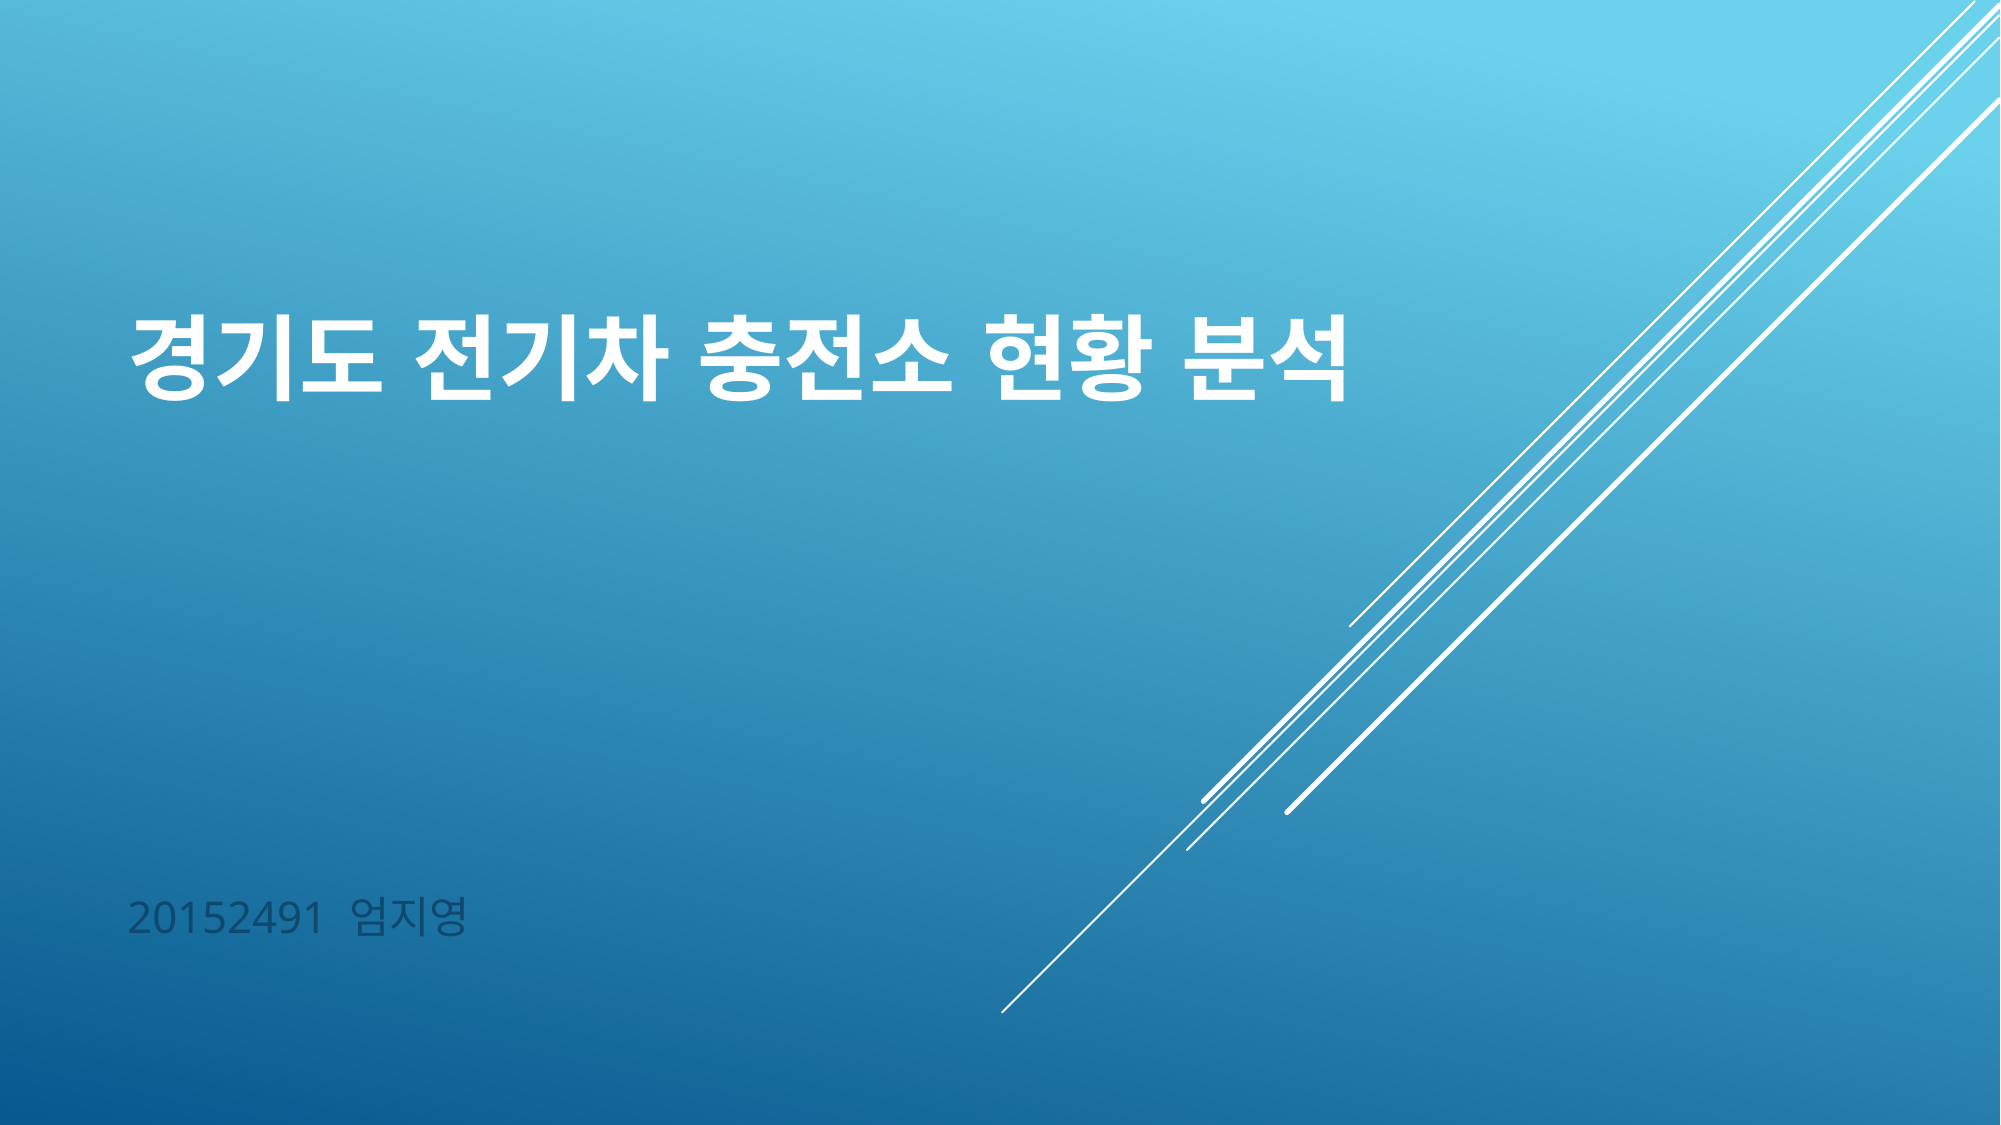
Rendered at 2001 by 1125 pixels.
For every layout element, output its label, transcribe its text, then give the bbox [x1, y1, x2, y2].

title 경기도 전기차 충전소 현황 분석 [112, 112, 1479, 600]
subtitle 20152491 엄지영 [112, 630, 1163, 950]
